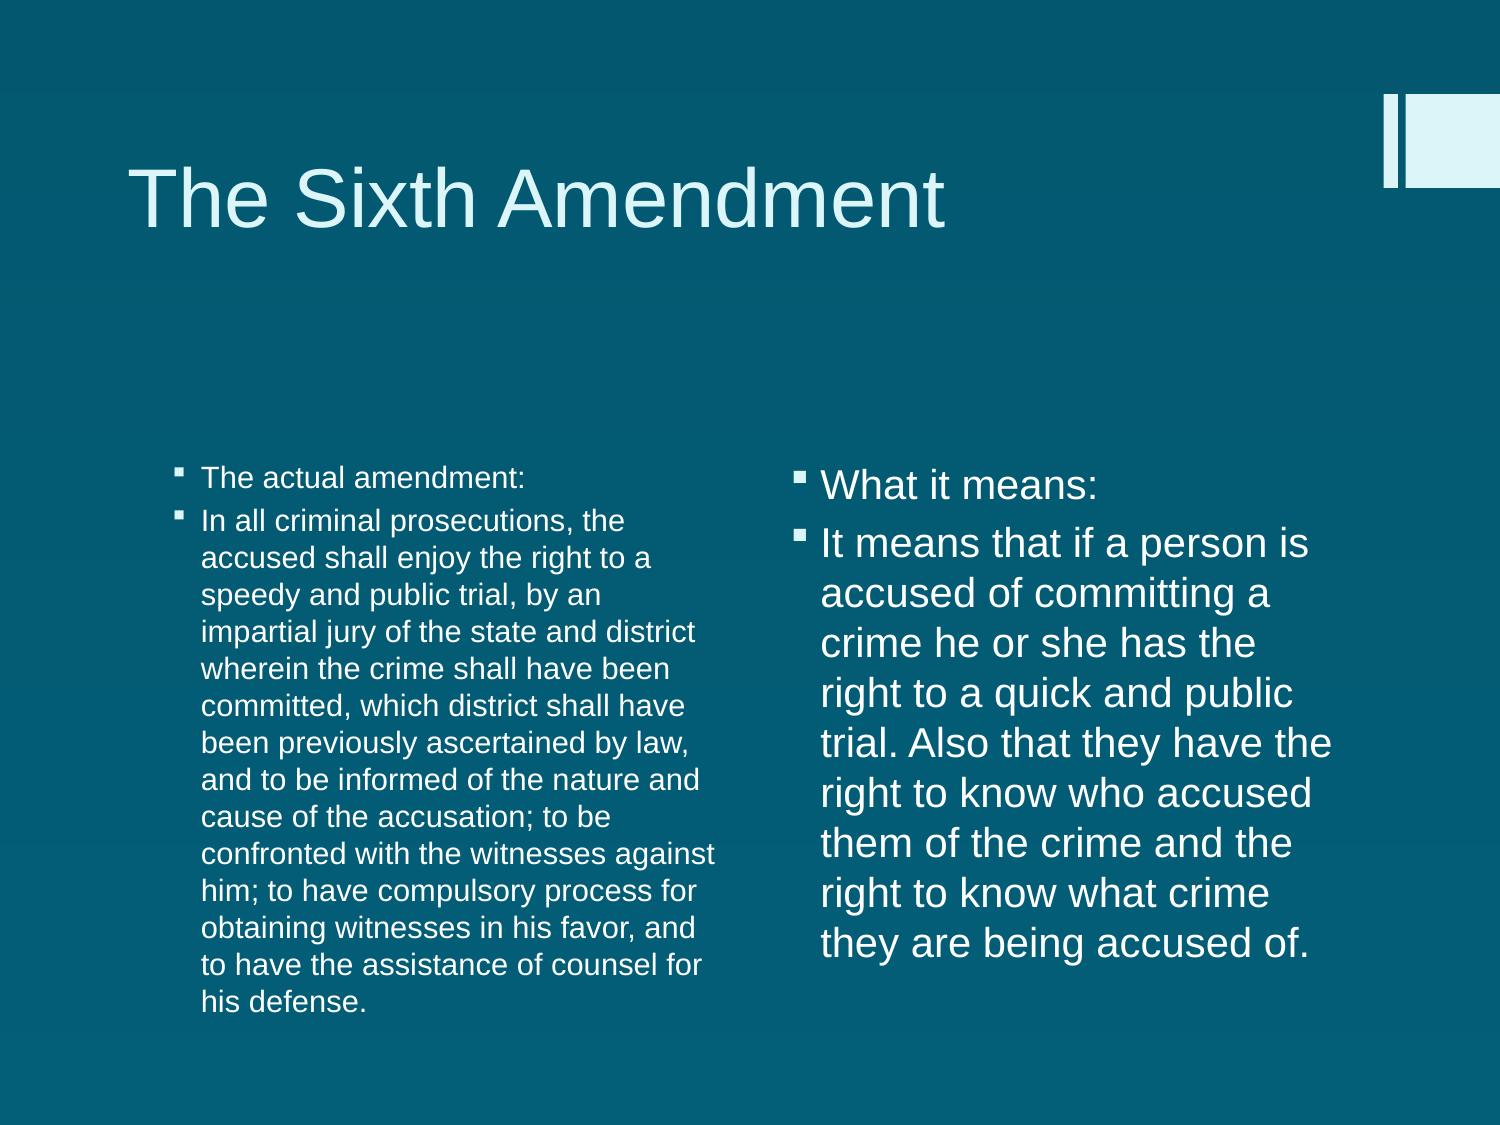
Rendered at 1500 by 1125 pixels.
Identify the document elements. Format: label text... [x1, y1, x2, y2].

list The actual amendment: In all criminal prosecutions, the accused shall enjoy the right to a speedy and public trial, by an impartial jury of the state and district wherein the crime shall have been committed, which district shall have been previously ascertained by law, and to be informed of the nature and cause of the accusation; to be confronted with the witnesses against him; to have compulsory process for obtaining witnesses in his favor, and to have the assistance of counsel for his defense. [150, 450, 735, 1040]
list What it means: It means that if a person is accused of committing a crime he or she has the right to a quick and public trial. Also that they have the right to know who accused them of the crime and the right to know what crime they are being accused of. [768, 450, 1353, 1040]
title The Sixth Amendment [112, 62, 1313, 252]
